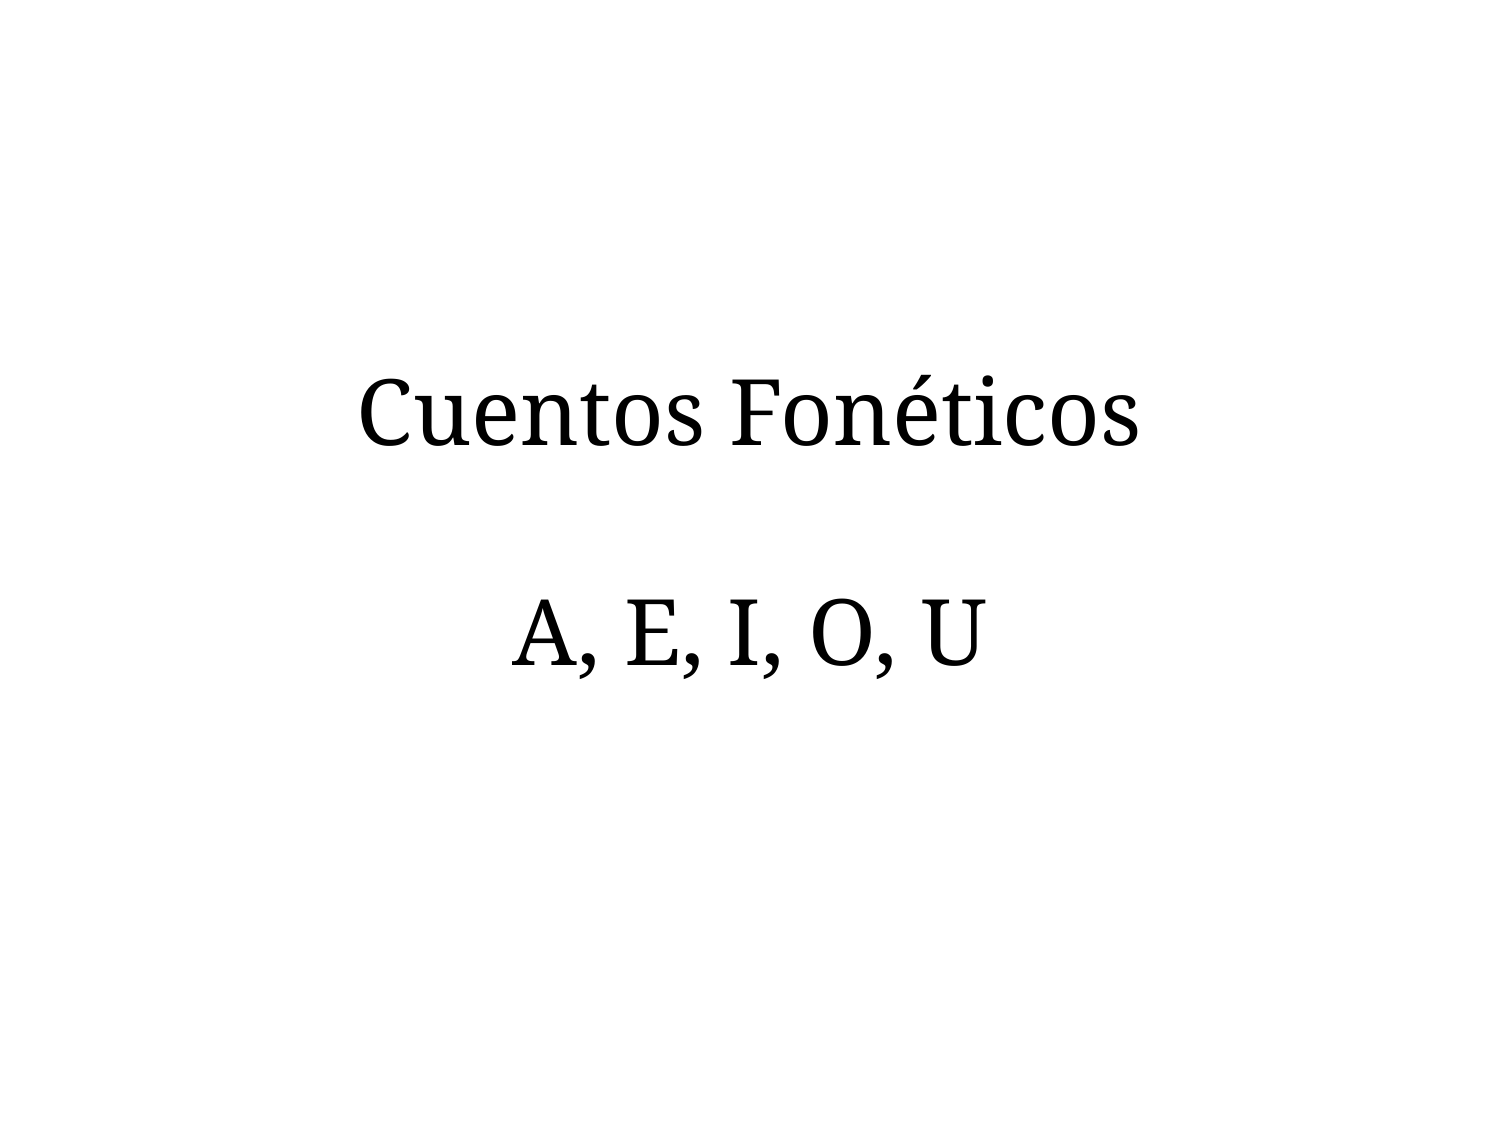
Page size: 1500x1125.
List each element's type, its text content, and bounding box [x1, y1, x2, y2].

title Cuentos Fonéticos A, E, I, O, U [275, 287, 1225, 750]
